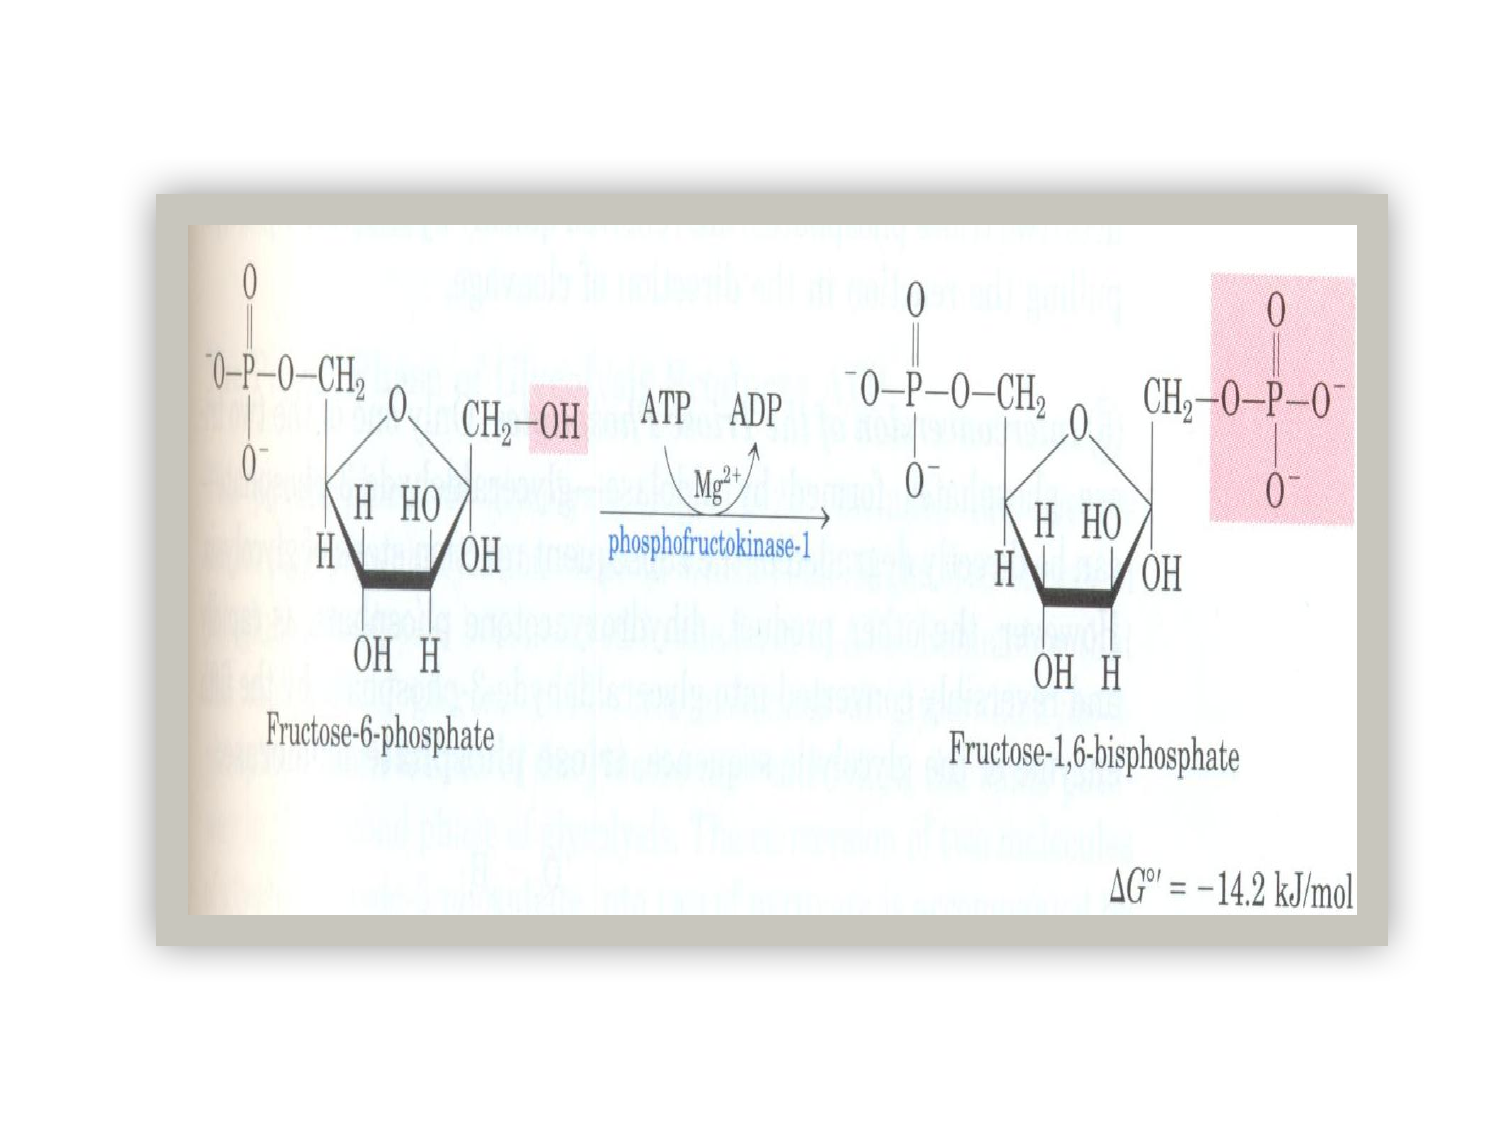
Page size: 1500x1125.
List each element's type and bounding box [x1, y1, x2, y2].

list [187, 224, 1358, 916]
